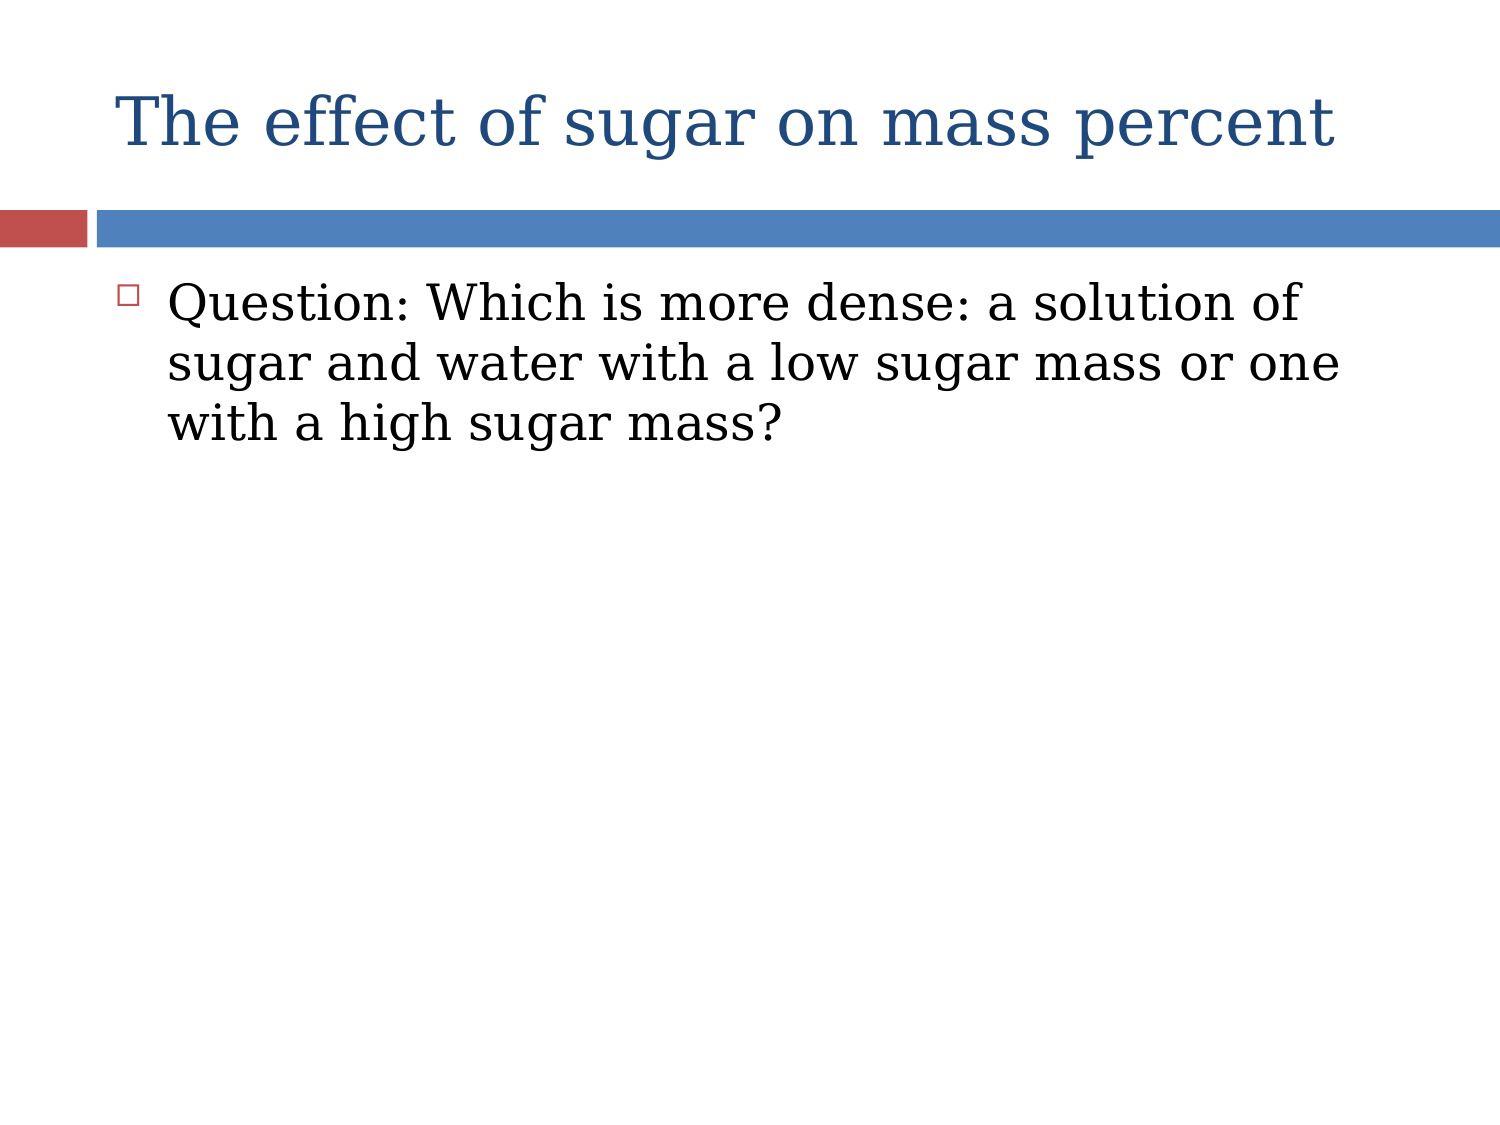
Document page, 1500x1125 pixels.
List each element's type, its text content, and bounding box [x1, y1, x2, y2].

title The effect of sugar on mass percent [100, 37, 1438, 200]
list Question: Which is more dense: a solution of sugar and water with a low sugar mass or one with a high sugar mass? [100, 262, 1438, 1000]
